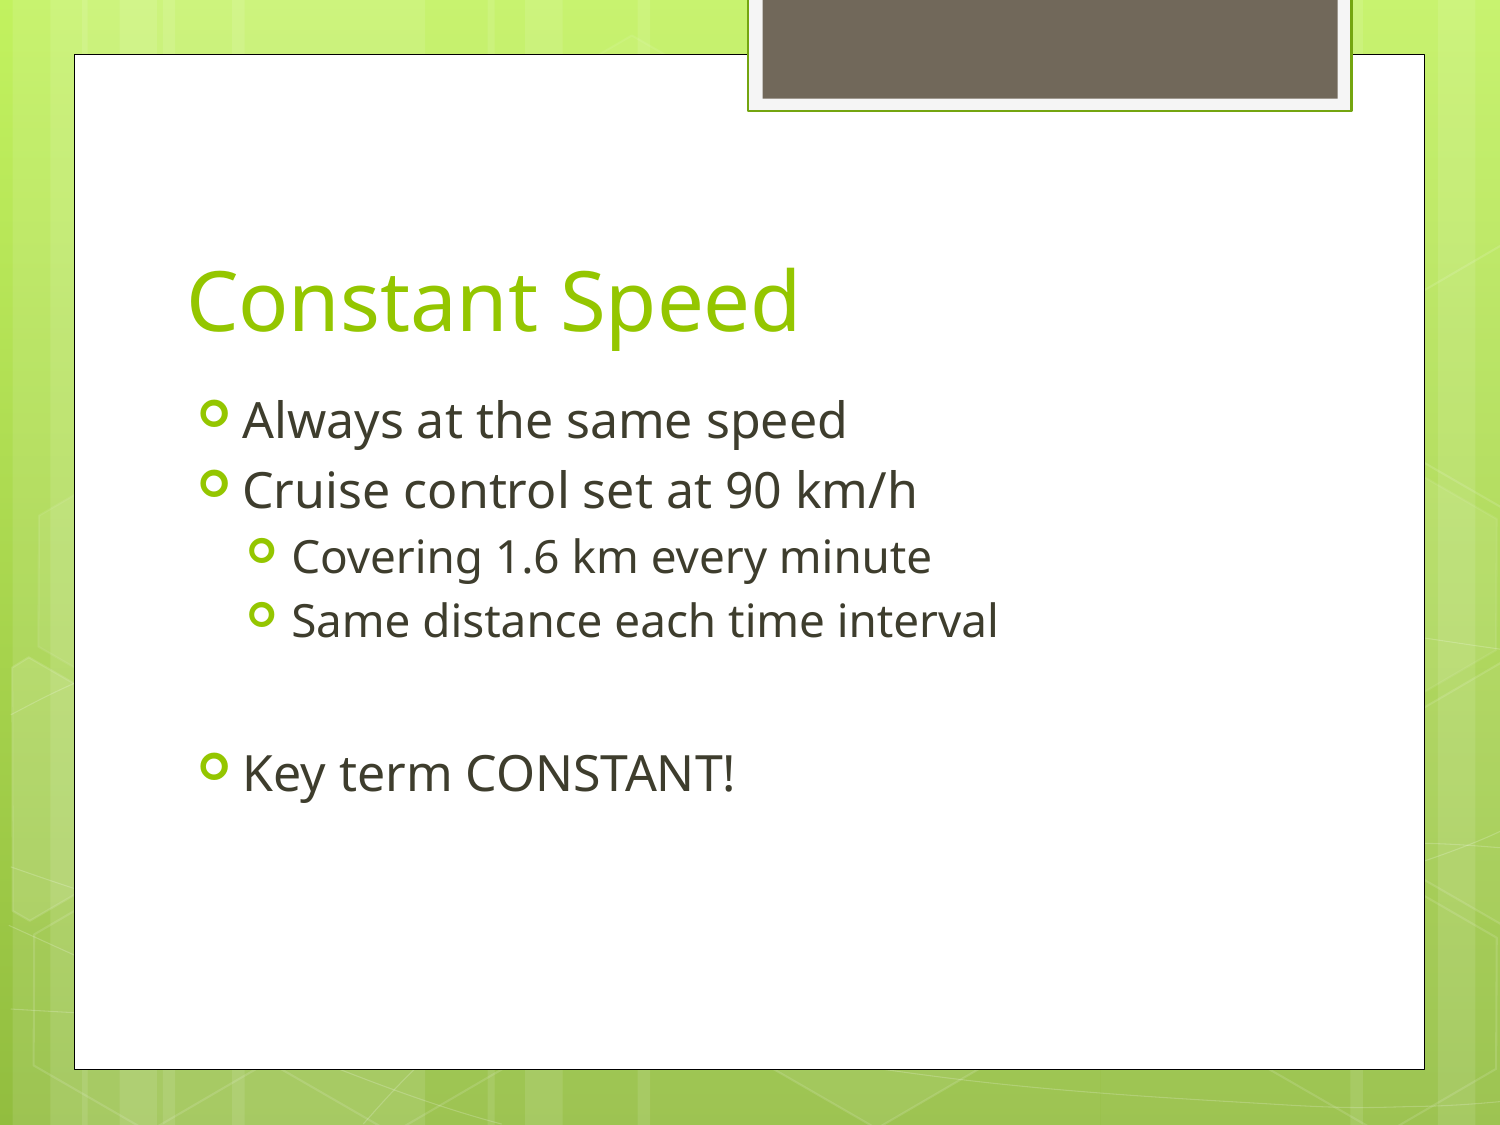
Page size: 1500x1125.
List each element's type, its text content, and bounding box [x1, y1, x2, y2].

list Always at the same speed Cruise control set at 90 km/h Covering 1.6 km every minute Same distance each time interval Key term CONSTANT! [171, 381, 1283, 957]
title Constant Speed [171, 168, 1324, 357]
